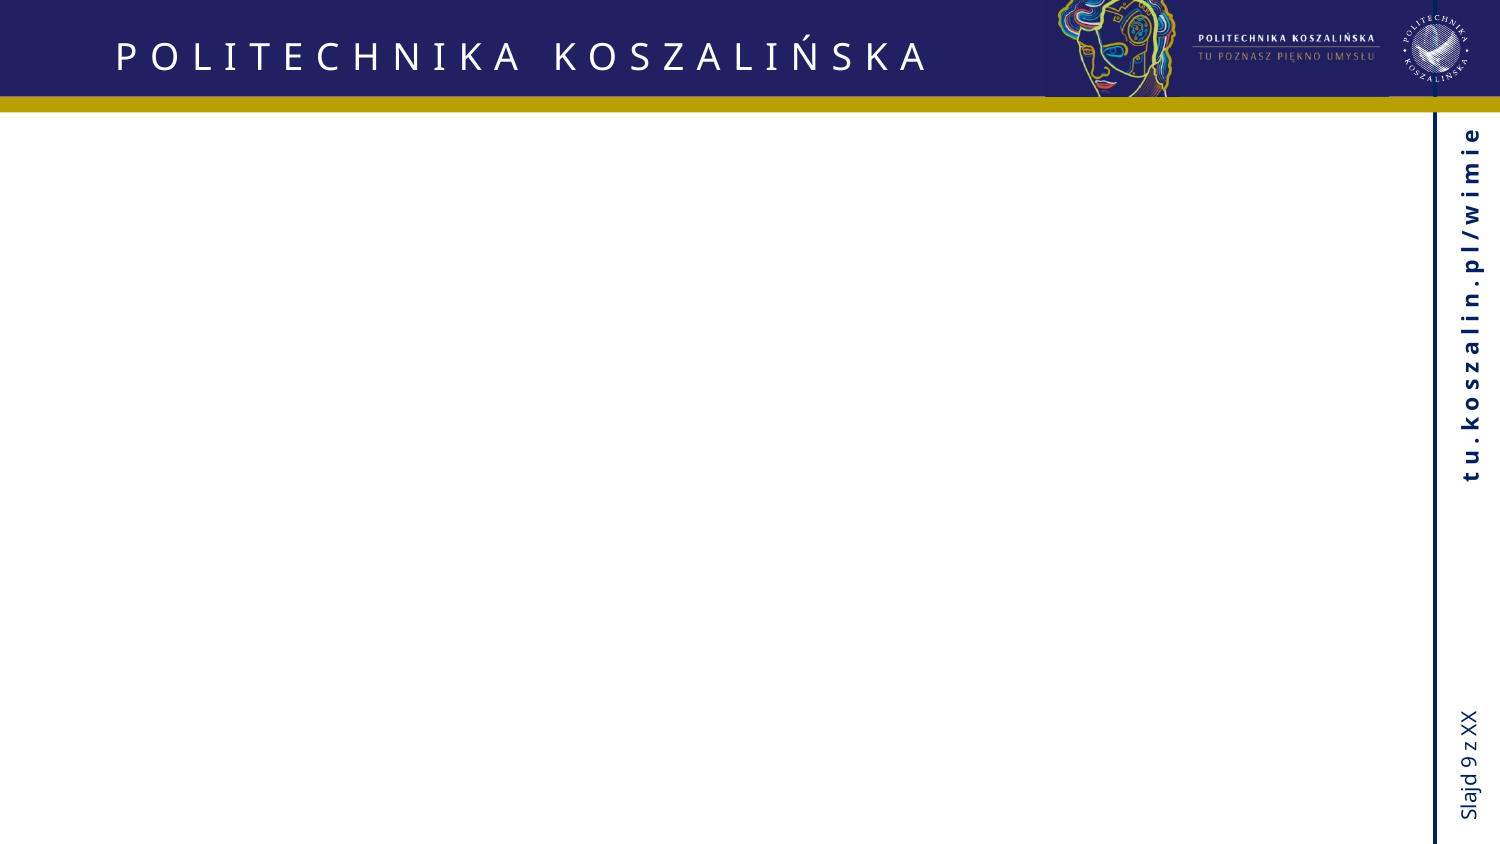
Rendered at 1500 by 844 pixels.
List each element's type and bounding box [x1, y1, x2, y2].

picture [1045, 0, 1390, 97]
